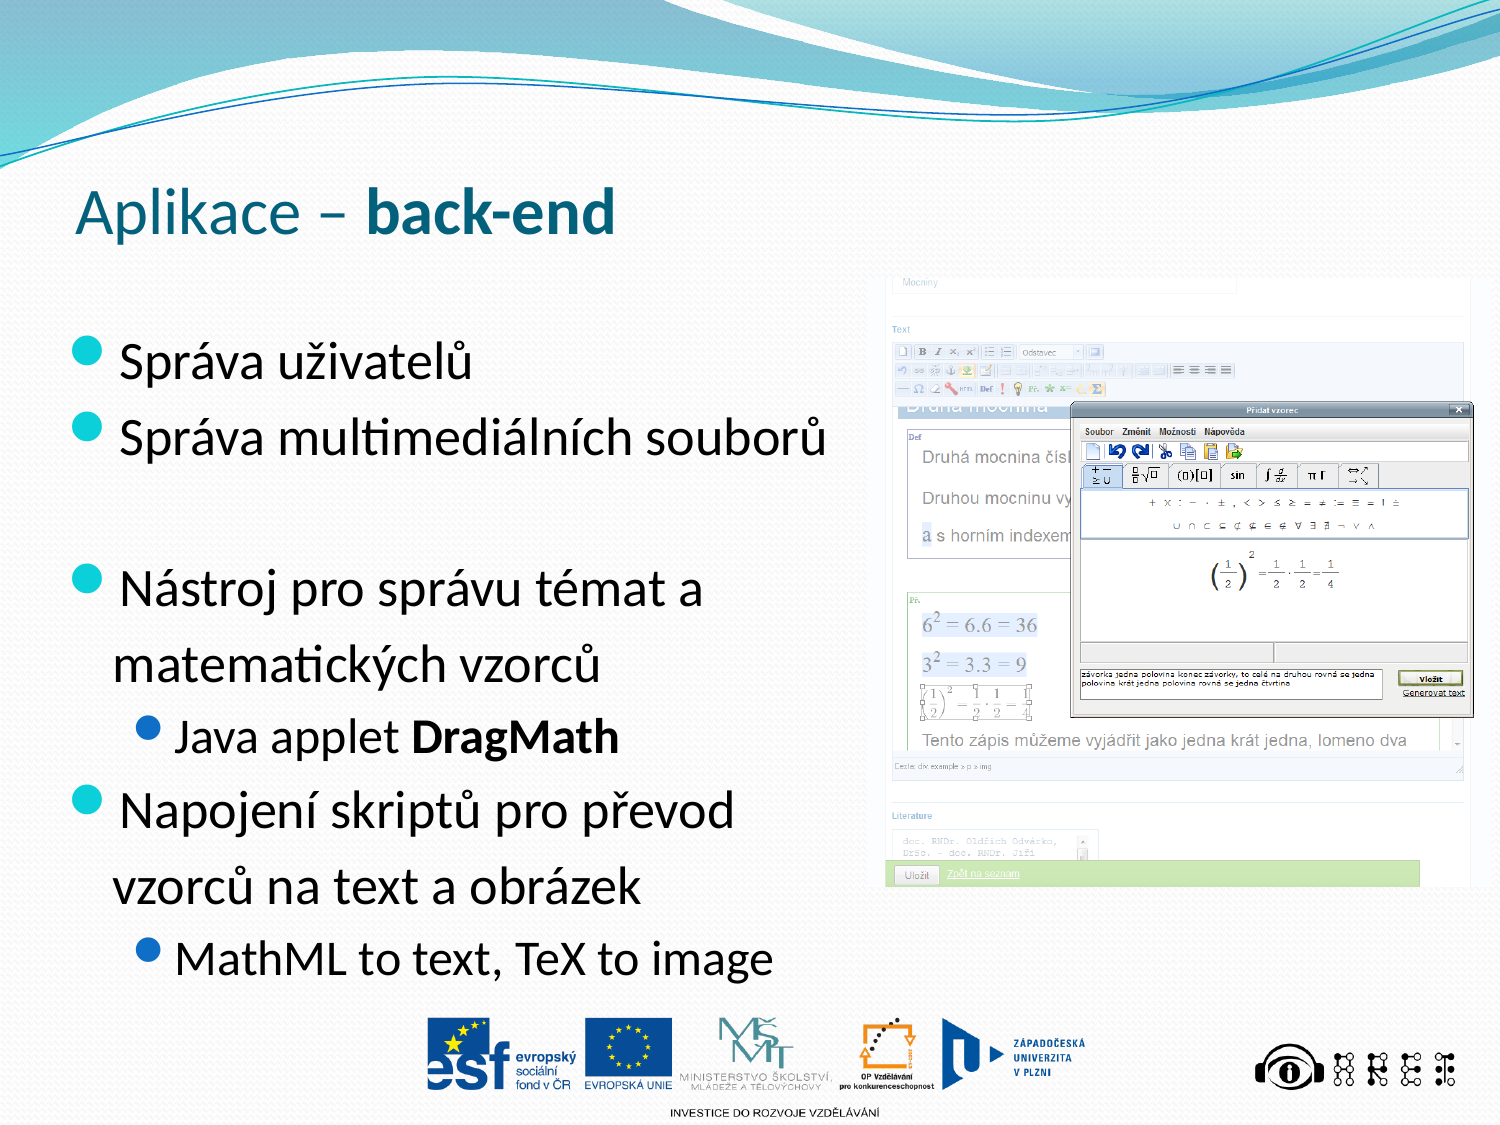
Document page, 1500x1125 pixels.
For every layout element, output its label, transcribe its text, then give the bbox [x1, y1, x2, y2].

title Aplikace – back-end [75, 152, 1425, 248]
picture [867, 278, 1491, 887]
picture [1253, 1042, 1456, 1091]
list Správa uživatelů Správa multimediálních souborů Nástroj pro správu témat a matematických vzorců Java applet DragMath Napojení skriptů pro převod vzorců na text a obrázek MathML to text, TeX to image [53, 317, 1447, 1038]
picture [418, 1009, 1093, 1125]
